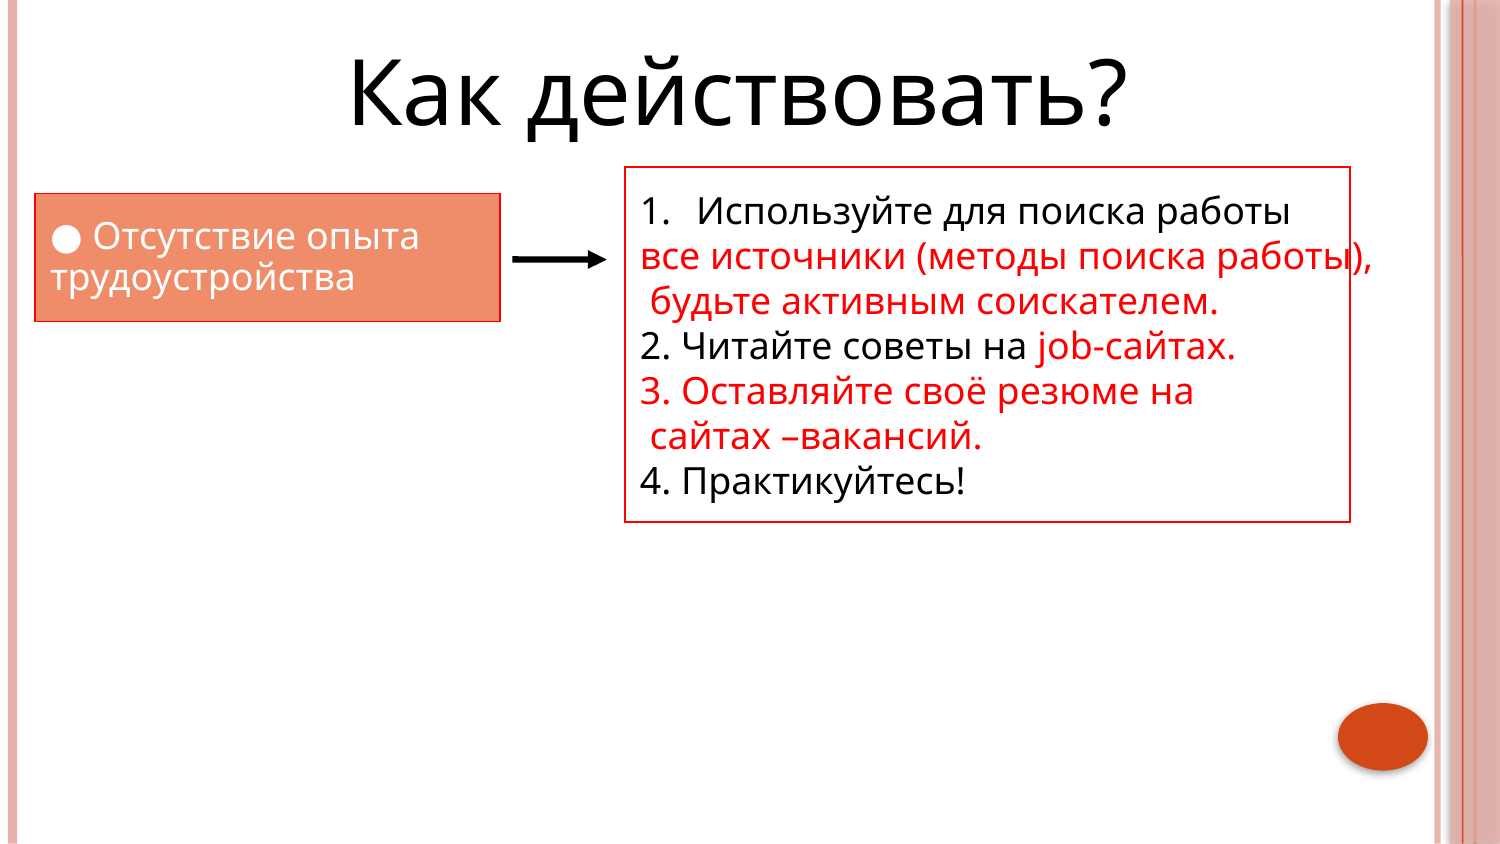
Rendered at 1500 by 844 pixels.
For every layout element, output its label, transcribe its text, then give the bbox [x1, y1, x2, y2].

text_box Используйте для поиска работы все источники (методы поиска работы), будьте активным соискателем. 2. Читайте советы на job-сайтах. 3. Оставляйте своё резюме на сайтах –вакансий. 4. Практикуйтесь! [624, 167, 1350, 522]
text_box [512, 253, 607, 266]
text_box ● Отсутствие опыта трудоустройства [35, 193, 500, 322]
text_box Как действовать? [62, 18, 1413, 160]
